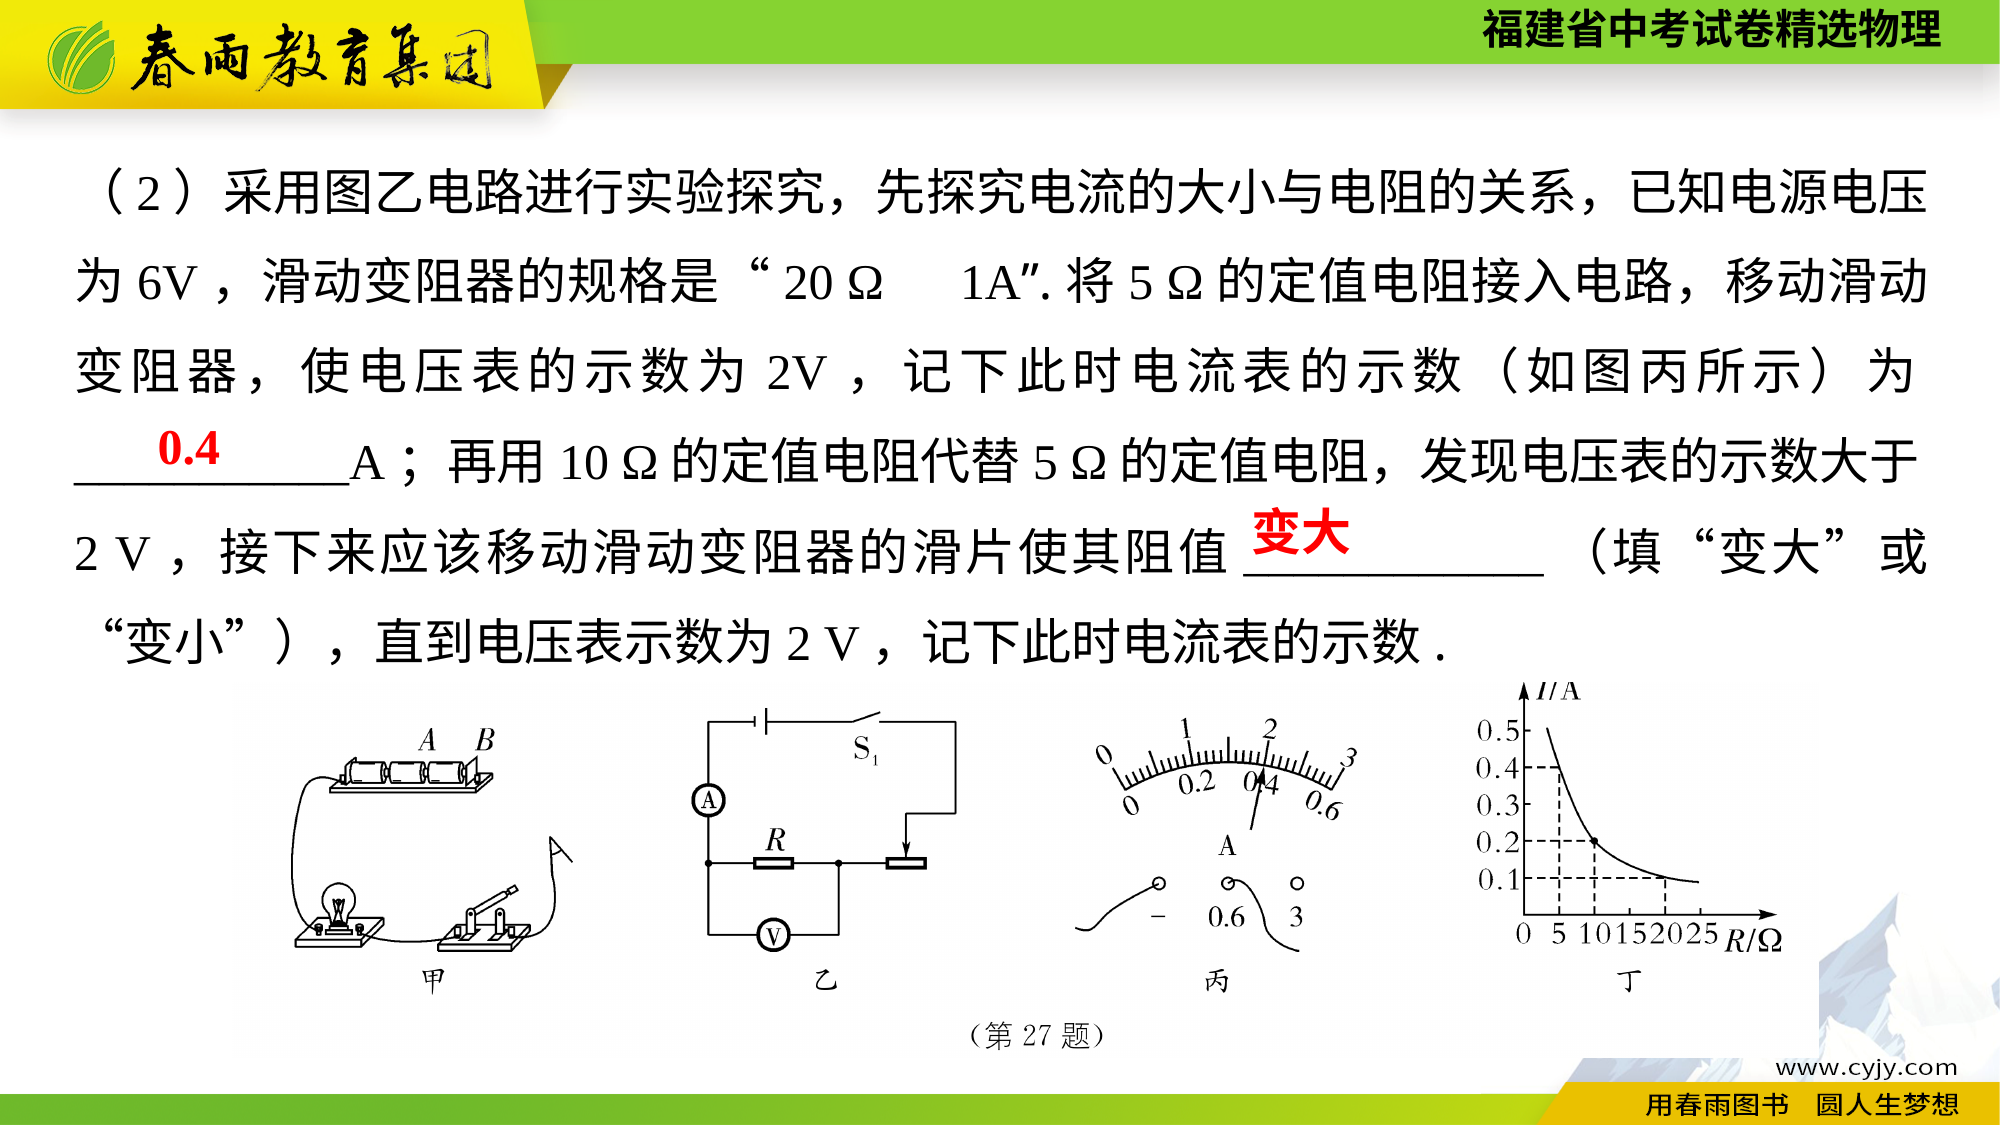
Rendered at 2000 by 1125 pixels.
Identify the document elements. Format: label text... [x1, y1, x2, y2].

text_box 0.4 [142, 407, 236, 483]
list （2）采用图乙电路进行实验探究，先探究电流的大小与电阻的关系，已知电源电压为6V，滑动变阻器的规格是“20 Ω 1A”.将5 Ω的定值电阻接入电路，移动滑动变阻器，使电压表的示数为2V，记下此时电流表的示数（如图丙所示）为___________A；再用10 Ω的定值电阻代替5 Ω的定值电阻，发现电压表的示数大于2 V，接下来应该移动滑动变阻器的滑片使其阻值____________（填“变大”或“变小”），直到电压表示数为2 V，记下此时电流表的示数. [59, 122, 1944, 683]
text_box 变大 [1237, 492, 1367, 568]
picture [0, 0, 2000, 1125]
